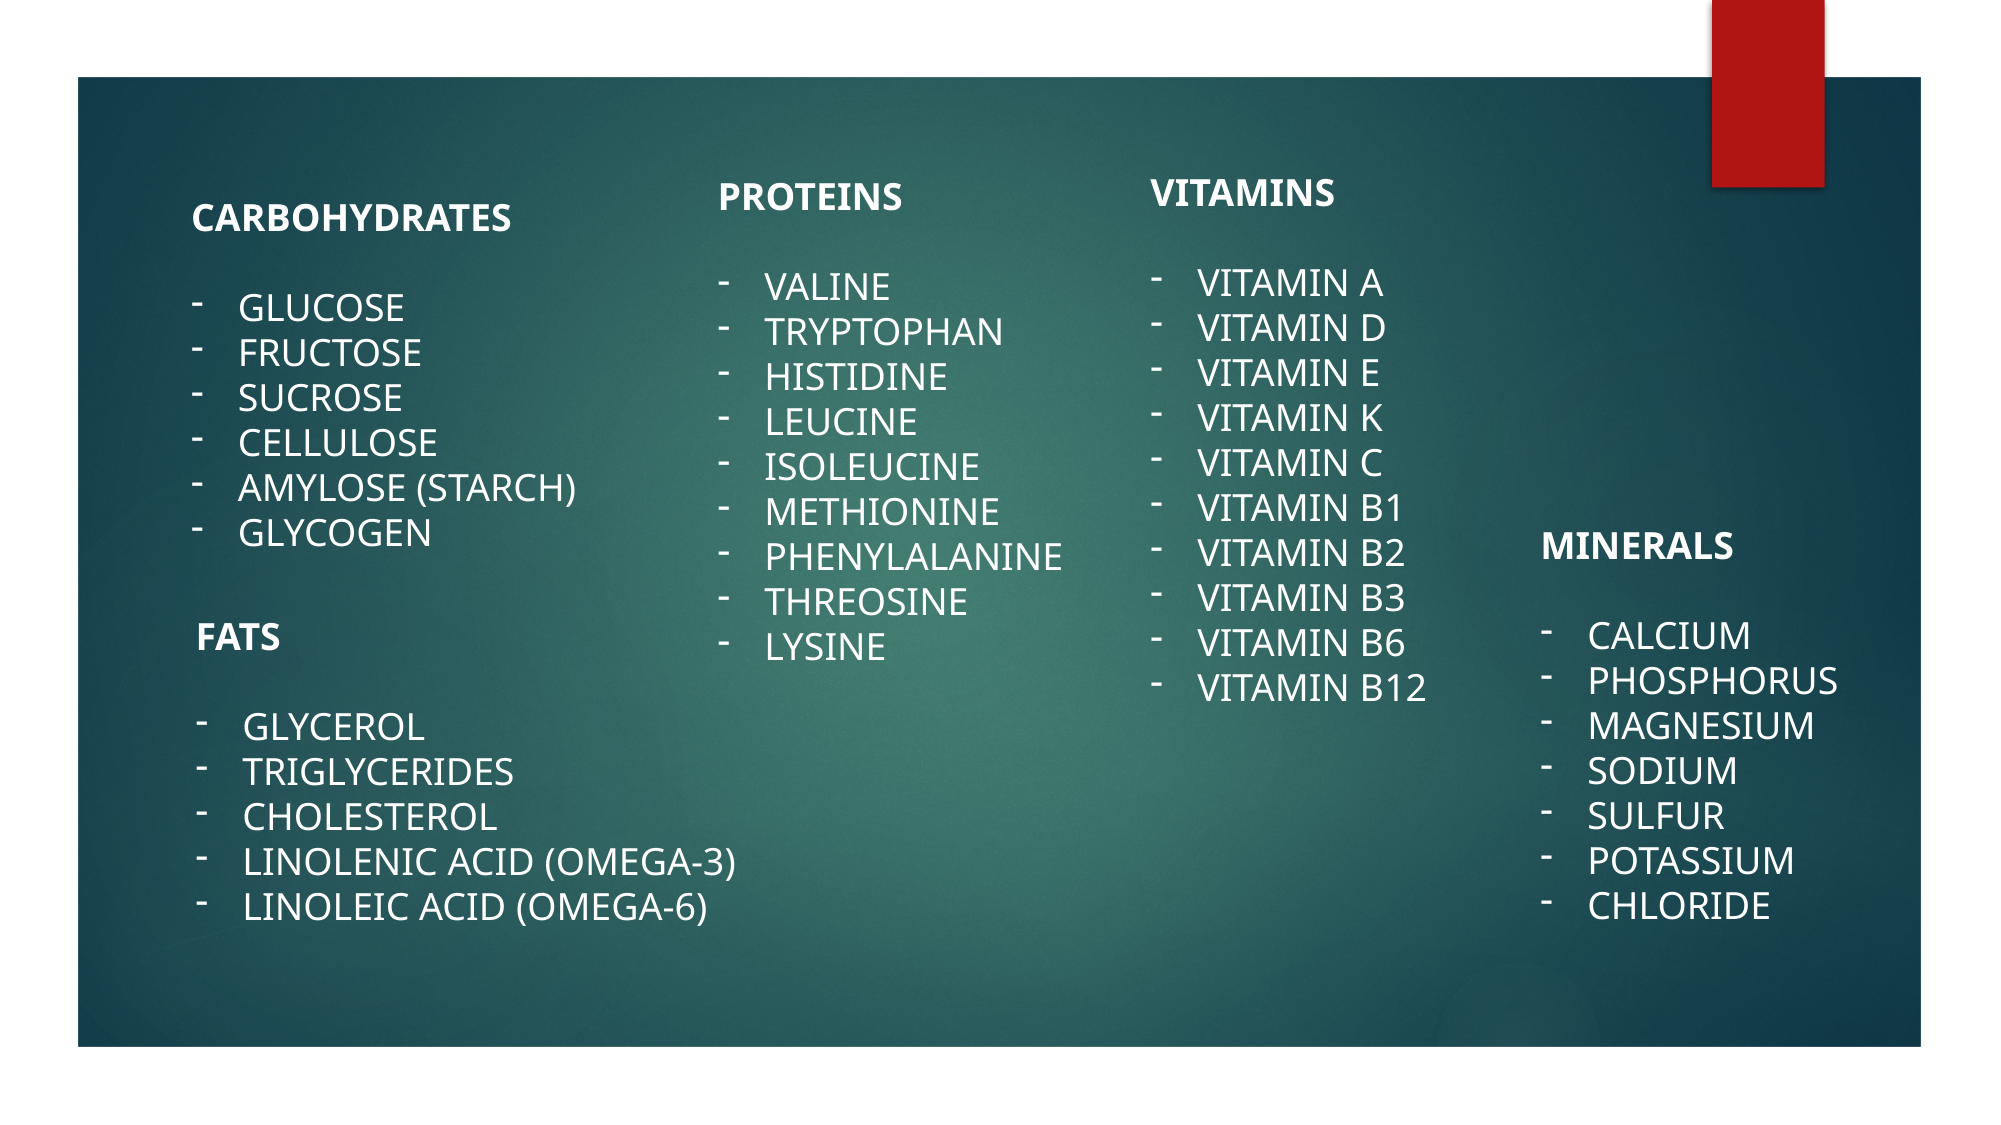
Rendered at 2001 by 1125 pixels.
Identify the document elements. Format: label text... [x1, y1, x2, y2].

text_box MINERALS CALCIUM PHOSPHORUS MAGNESIUM SODIUM SULFUR POTASSIUM CHLORIDE [1525, 514, 1854, 935]
text_box PROTEINS VALINE TRYPTOPHAN HISTIDINE LEUCINE ISOLEUCINE METHIONINE PHENYLALANINE THREOSINE LYSINE [702, 165, 1079, 676]
text_box FATS GLYCEROL TRIGLYCERIDES CHOLESTEROL LINOLENIC ACID (OMEGA-3) LINOLEIC ACID (OMEGA-6) [180, 605, 752, 981]
text_box VITAMINS VITAMIN A VITAMIN D VITAMIN E VITAMIN K VITAMIN C VITAMIN B1 VITAMIN B2 VITAMIN B3 VITAMIN B6 VITAMIN B12 [1135, 161, 1442, 717]
text_box CARBOHYDRATES GLUCOSE FRUCTOSE SUCROSE CELLULOSE AMYLOSE (STARCH) GLYCOGEN [176, 186, 592, 562]
